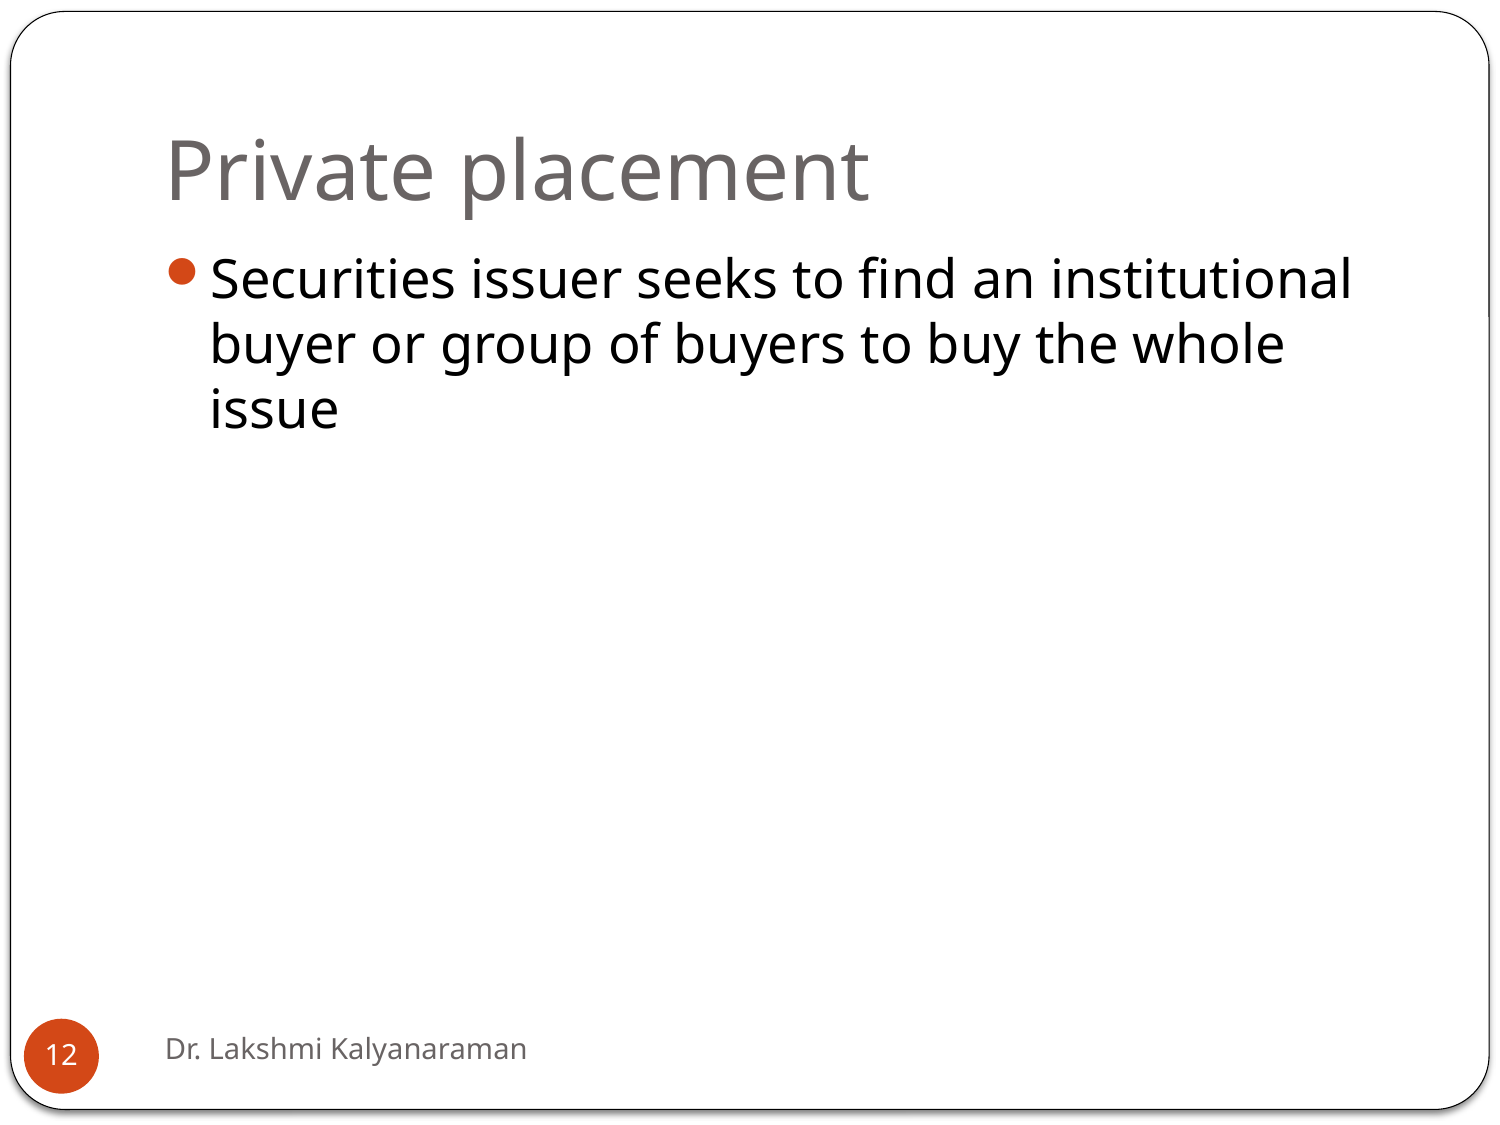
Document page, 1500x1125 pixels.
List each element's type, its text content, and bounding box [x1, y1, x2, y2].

list Securities issuer seeks to find an institutional buyer or group of buyers to buy the whole issue [150, 237, 1425, 988]
footer Dr. Lakshmi Kalyanaraman [150, 1012, 800, 1088]
title Private placement [150, 45, 1425, 233]
slide_number 12 [23, 1018, 99, 1094]
